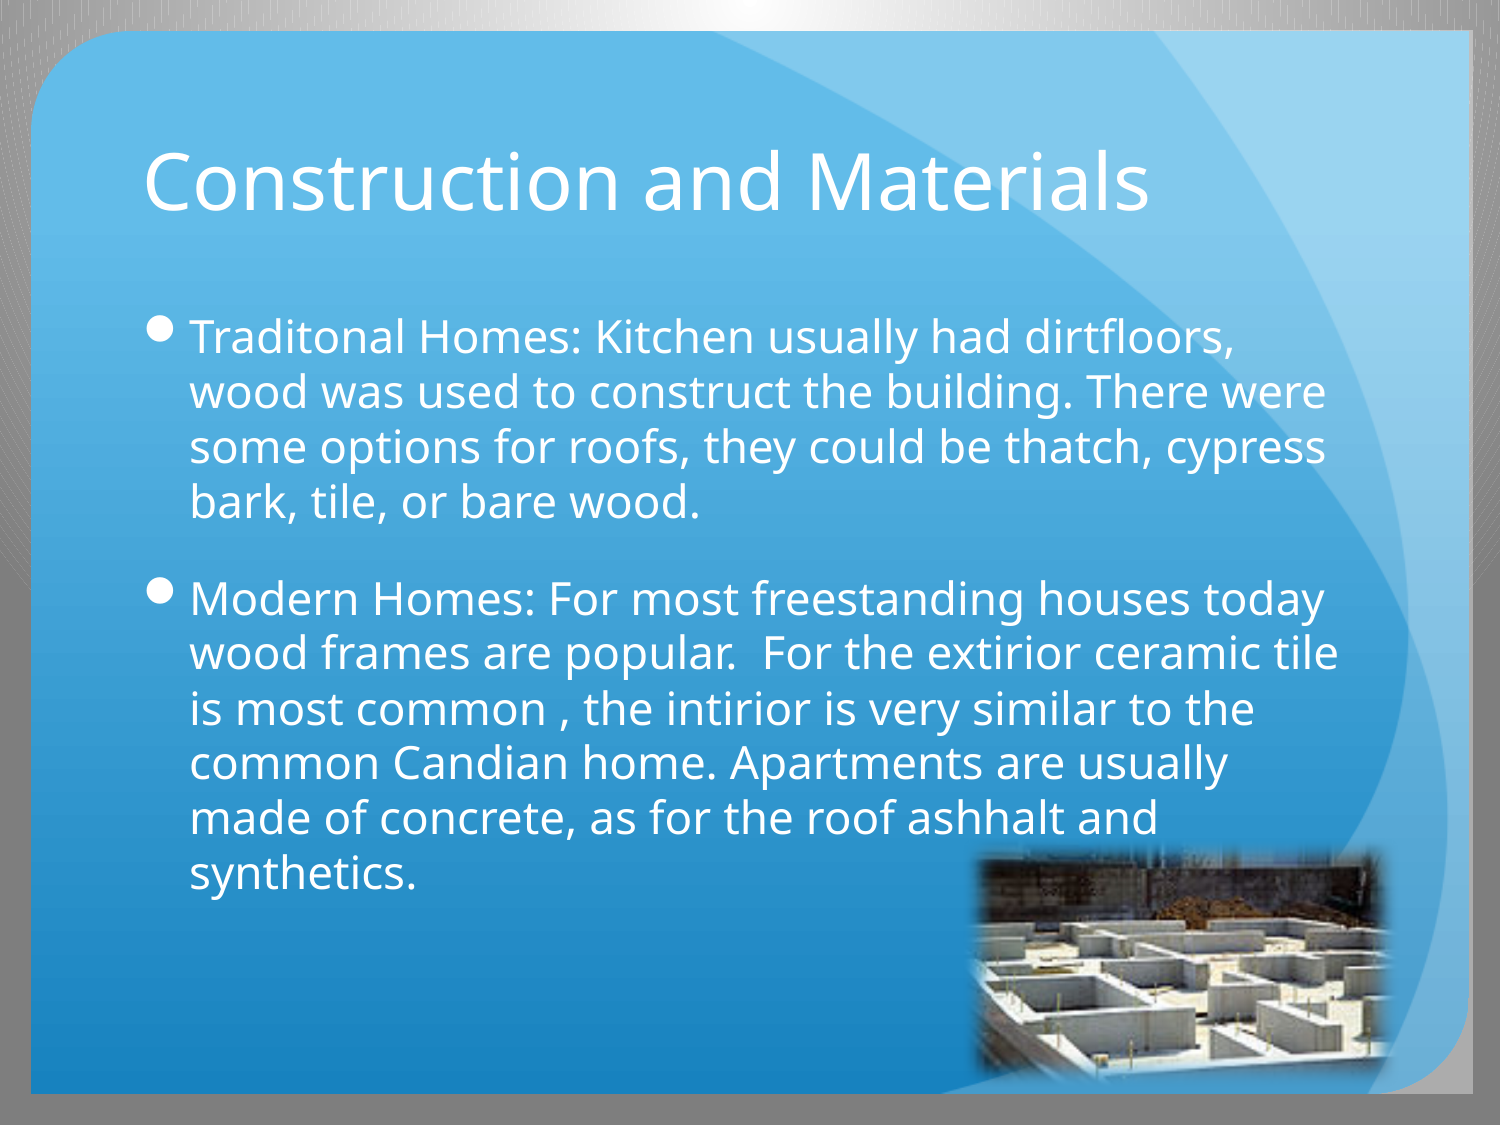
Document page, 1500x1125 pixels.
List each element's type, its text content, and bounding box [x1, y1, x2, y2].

list Traditonal Homes: Kitchen usually had dirtfloors, wood was used to construct the building. There were some options for roofs, they could be thatch, cypress bark, tile, or bare wood. Modern Homes: For most freestanding houses today wood frames are popular. For the extirior ceramic tile is most common , the intirior is very similar to the common Candian home. Apartments are usually made of concrete, as for the roof ashhalt and synthetics. [127, 299, 1372, 991]
picture [24, 30, 1473, 1094]
title Construction and Materials [127, 62, 1372, 234]
